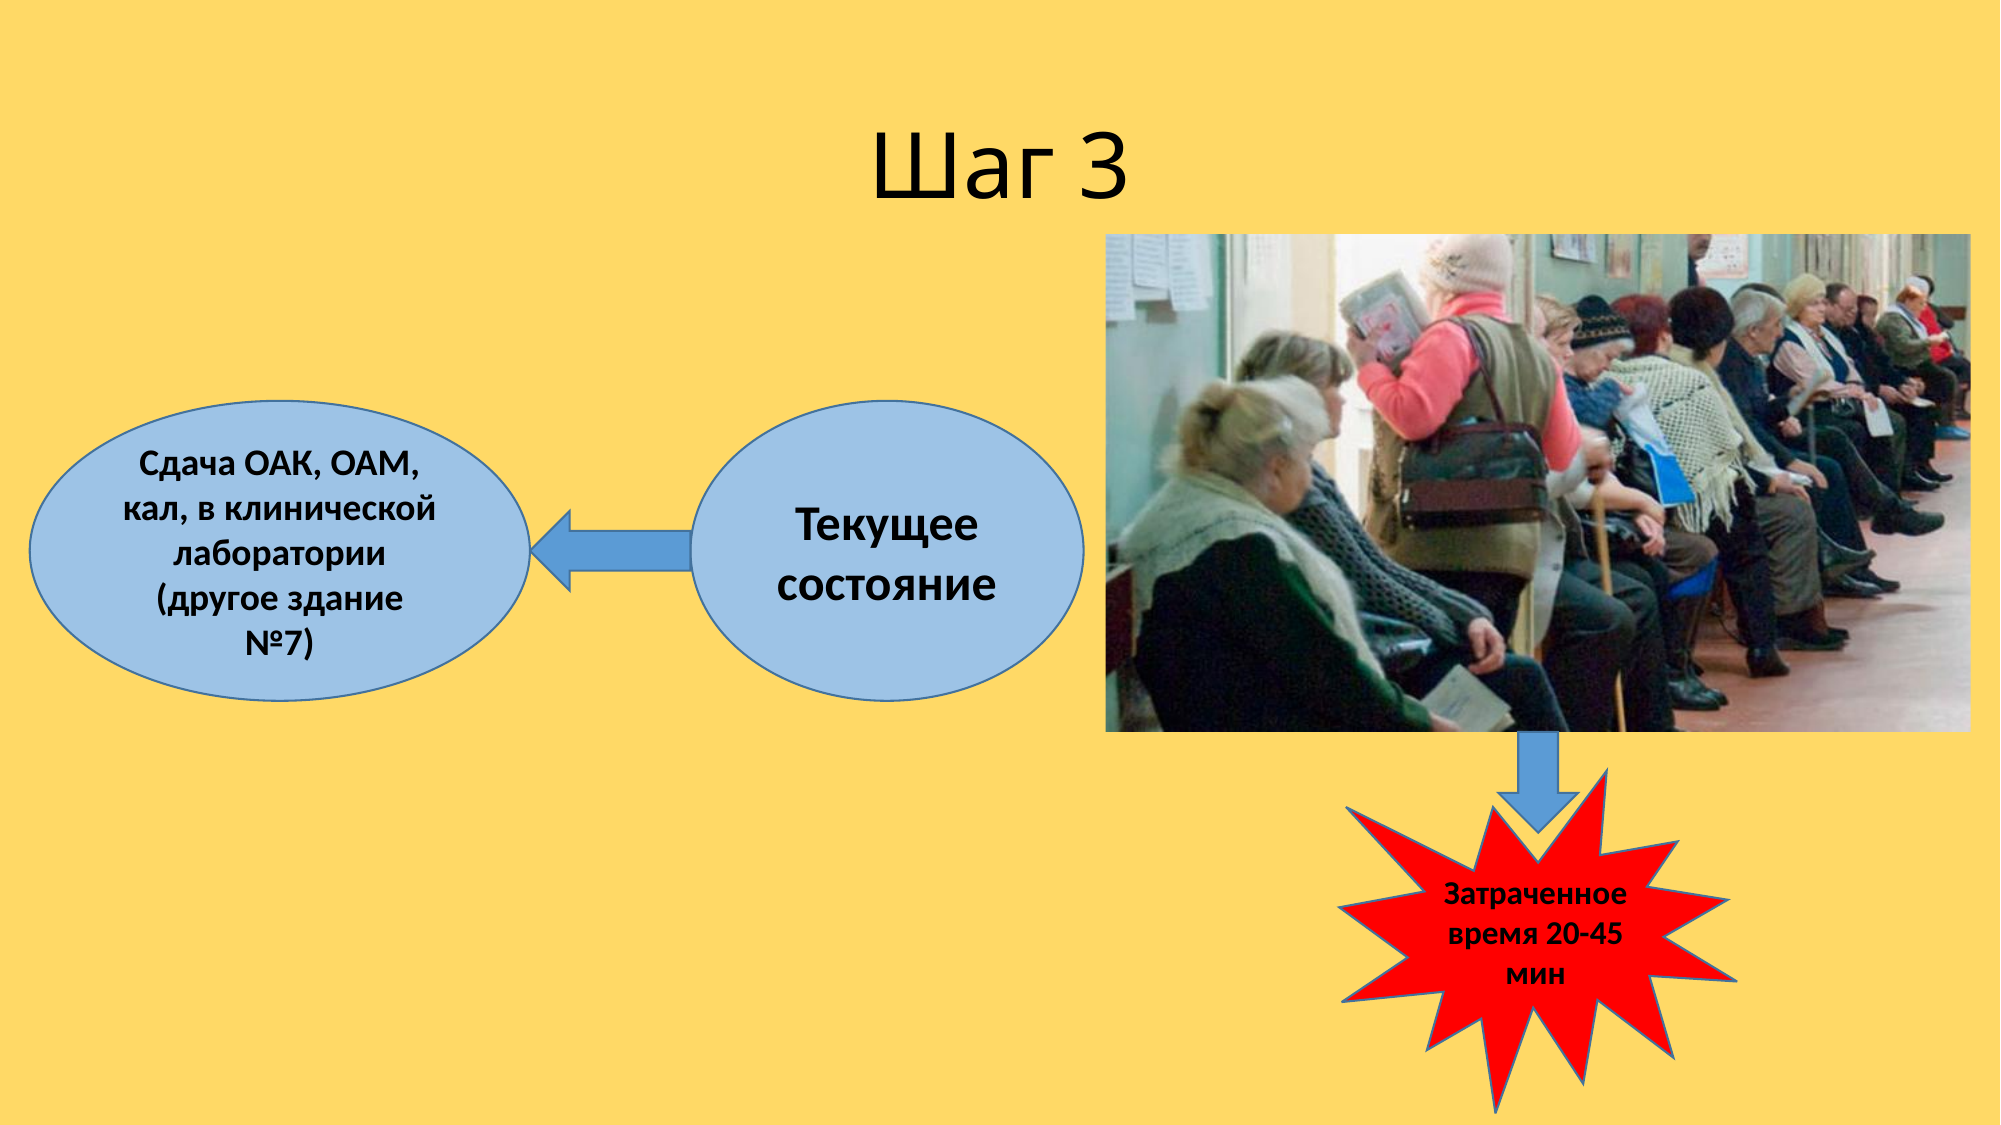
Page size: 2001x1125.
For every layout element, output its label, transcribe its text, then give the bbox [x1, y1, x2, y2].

picture [1105, 234, 1971, 732]
text_box [1495, 732, 1581, 835]
text_box Текущее состояние [691, 399, 1085, 702]
text_box Затраченное время 20-45 мин [1336, 767, 1738, 1114]
text_box [531, 508, 692, 594]
title Шаг 3 [137, 59, 1863, 278]
text_box Сдача ОАК, ОАМ, кал, в клинической лаборатории (другое здание №7) [28, 399, 531, 702]
